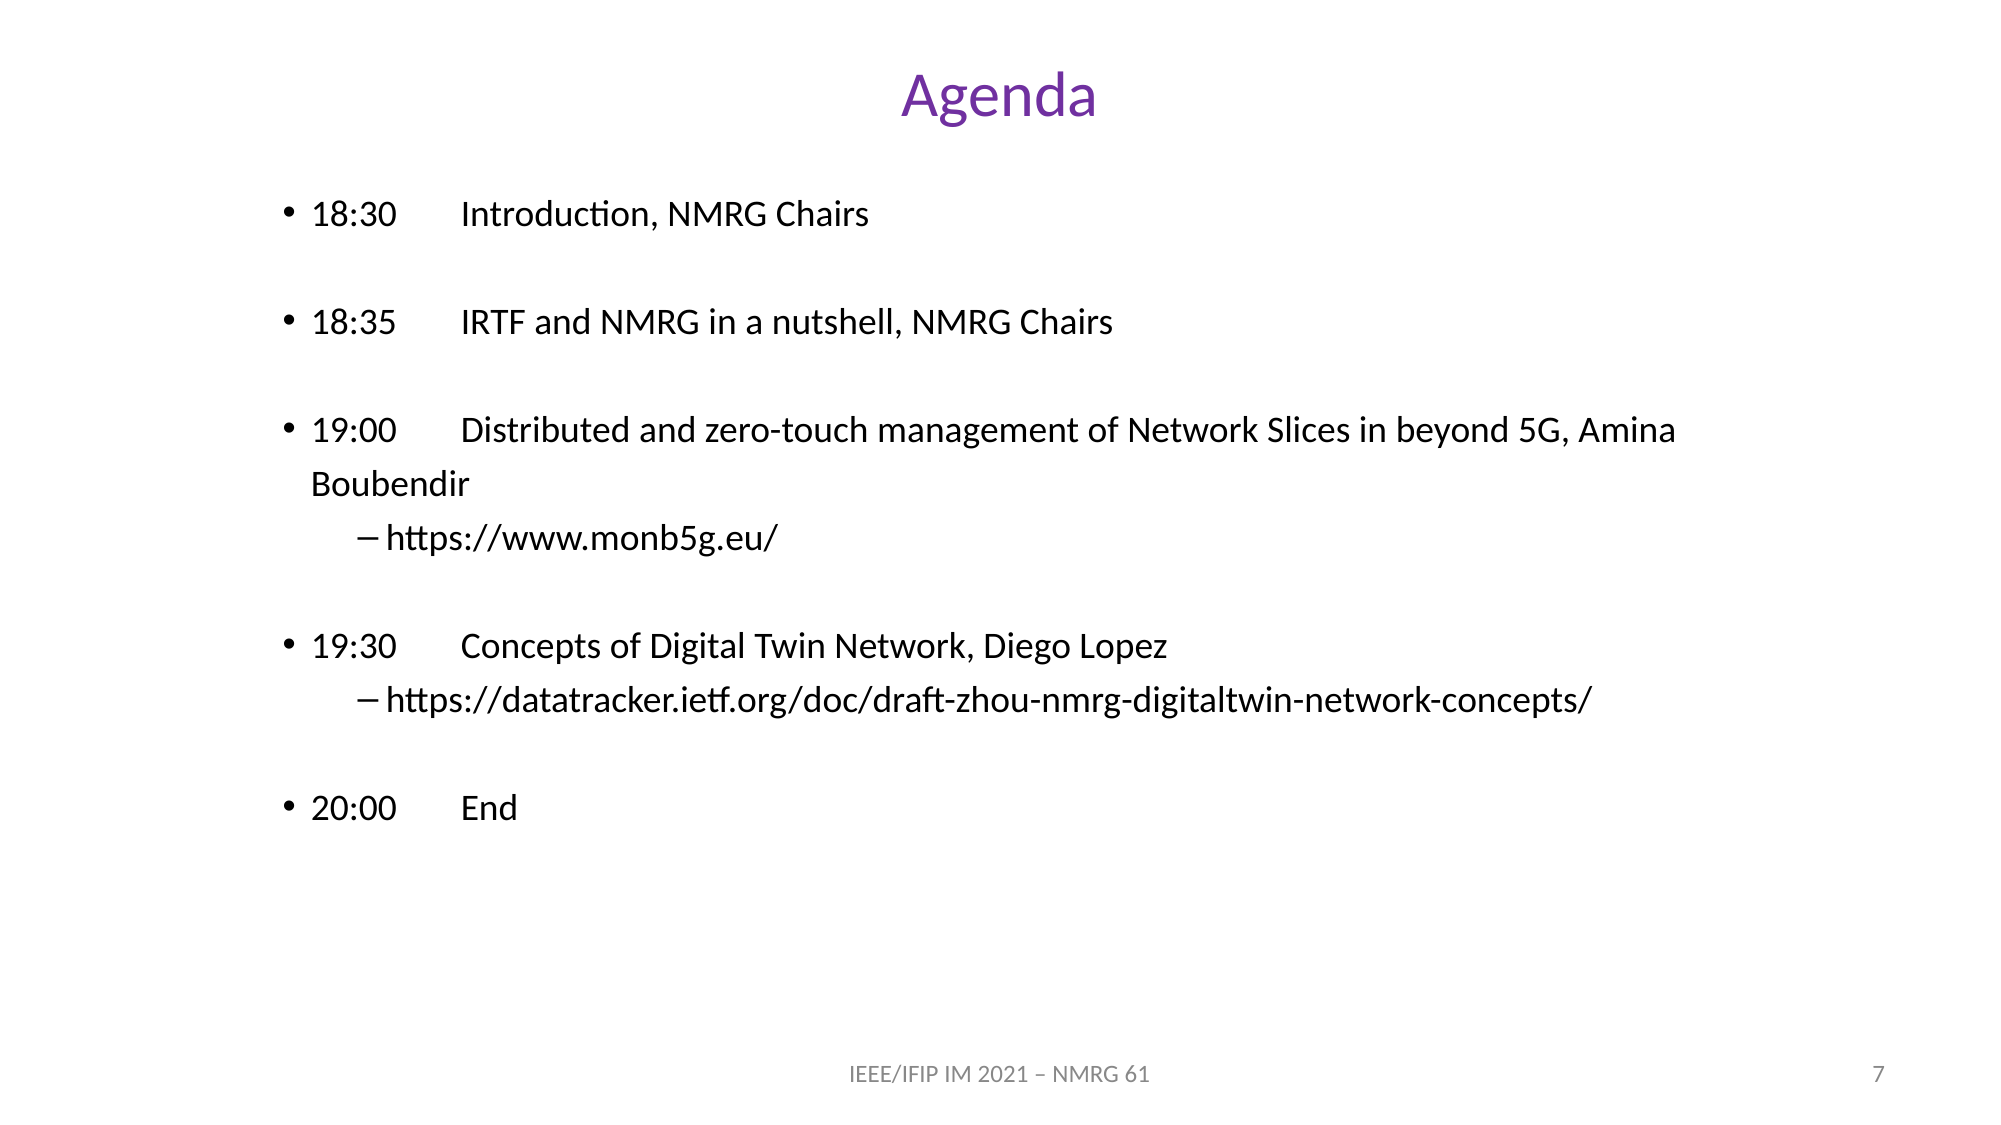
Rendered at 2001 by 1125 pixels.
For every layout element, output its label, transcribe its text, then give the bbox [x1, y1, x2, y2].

list 18:30 Introduction, NMRG Chairs 18:35 IRTF and NMRG in a nutshell, NMRG Chairs 19:00 Distributed and zero-touch management of Network Slices in beyond 5G, Amina Boubendir https://www.monb5g.eu/ 19:30 Concepts of Digital Twin Network, Diego Lopez https://datatracker.ietf.org/doc/draft-zhou-nmrg-digitaltwin-network-concepts/ 20:00 End [267, 172, 1839, 1047]
title Agenda [99, 45, 1900, 138]
slide_number 7 [1433, 1042, 1900, 1103]
footer IEEE/IFIP IM 2021 – NMRG 61 [683, 1042, 1317, 1103]
